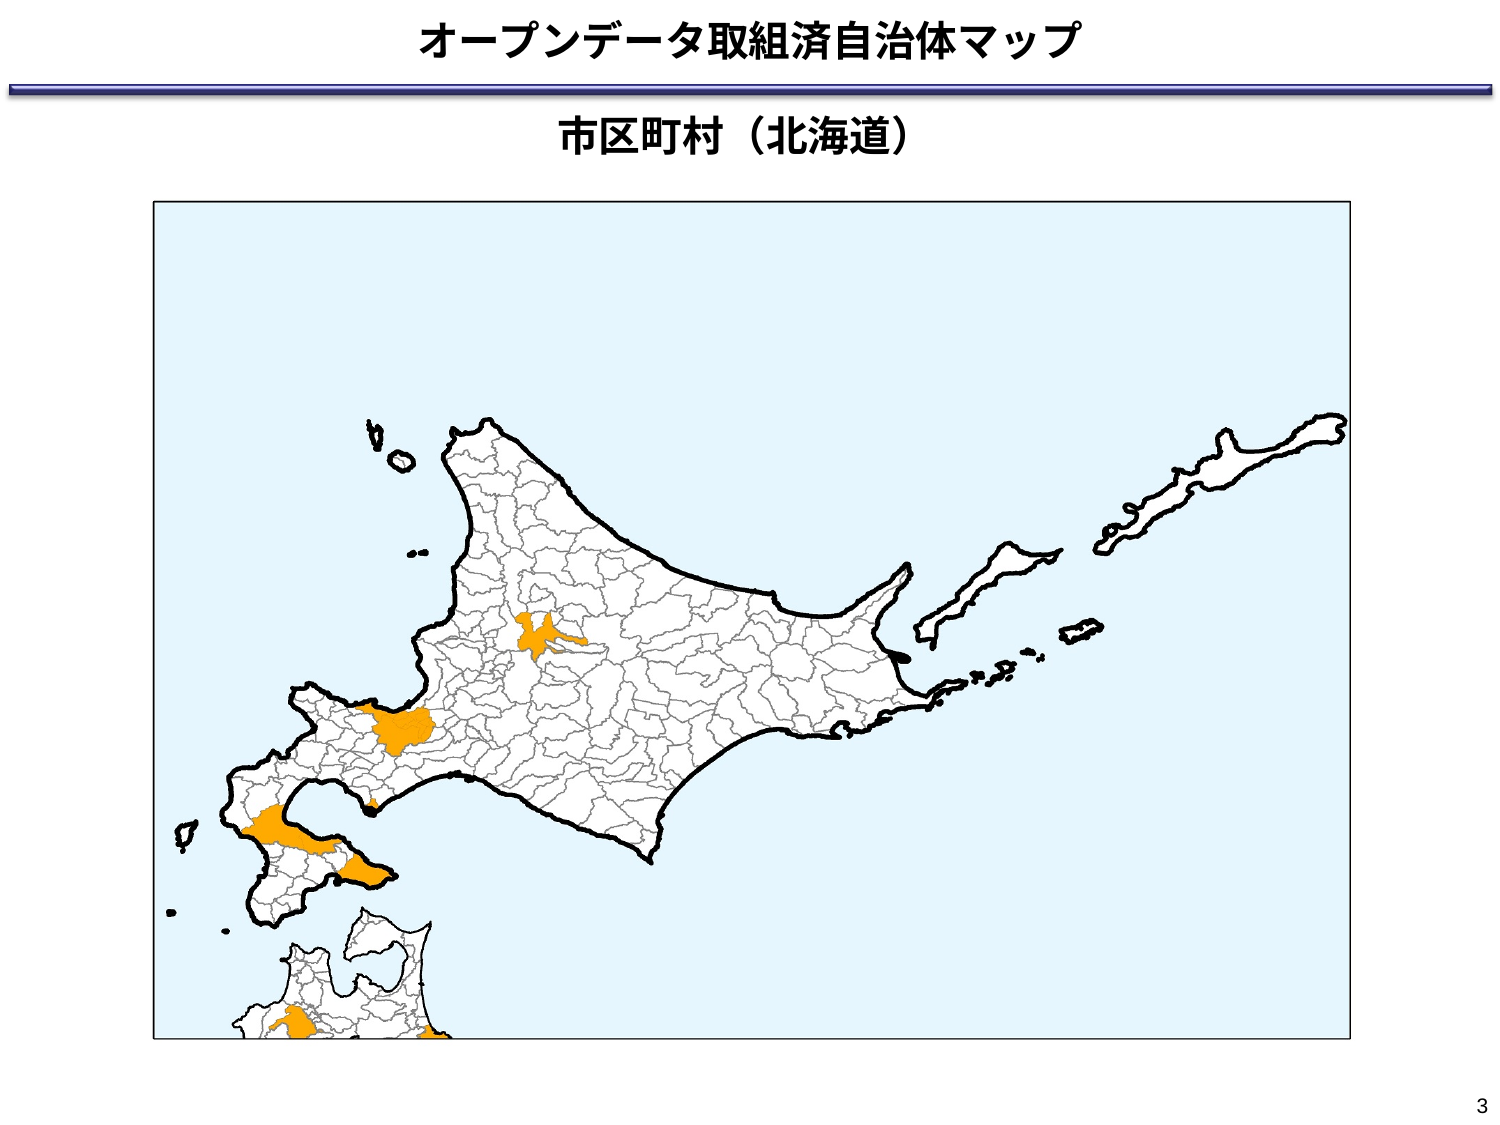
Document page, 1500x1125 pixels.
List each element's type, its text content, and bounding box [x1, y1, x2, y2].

text_box オープンデータ取組済自治体マップ [0, 0, 1500, 83]
slide_number 3 [1149, 1078, 1500, 1124]
text_box 市区町村（北海道） [510, 101, 990, 167]
picture [139, 187, 1363, 1053]
picture [0, 83, 1500, 109]
